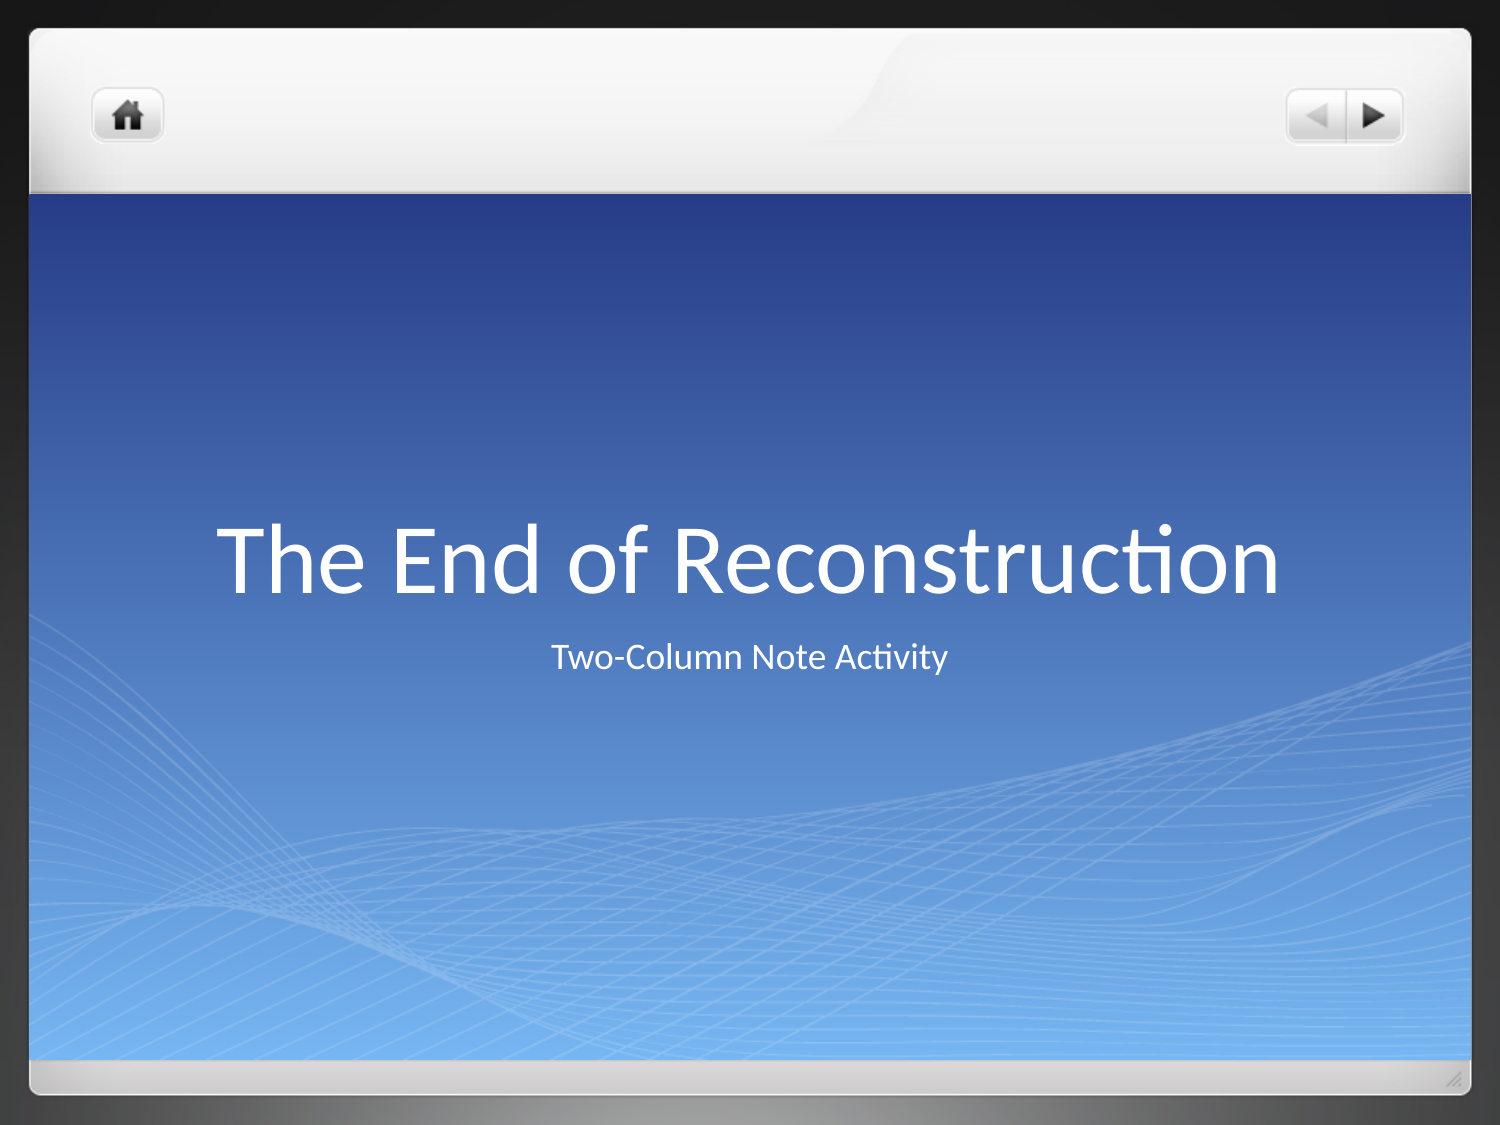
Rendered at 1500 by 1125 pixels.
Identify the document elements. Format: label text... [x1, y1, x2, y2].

title The End of Reconstruction [68, 355, 1432, 622]
subtitle Two-Column Note Activity [68, 624, 1432, 749]
picture [0, 0, 1500, 1125]
